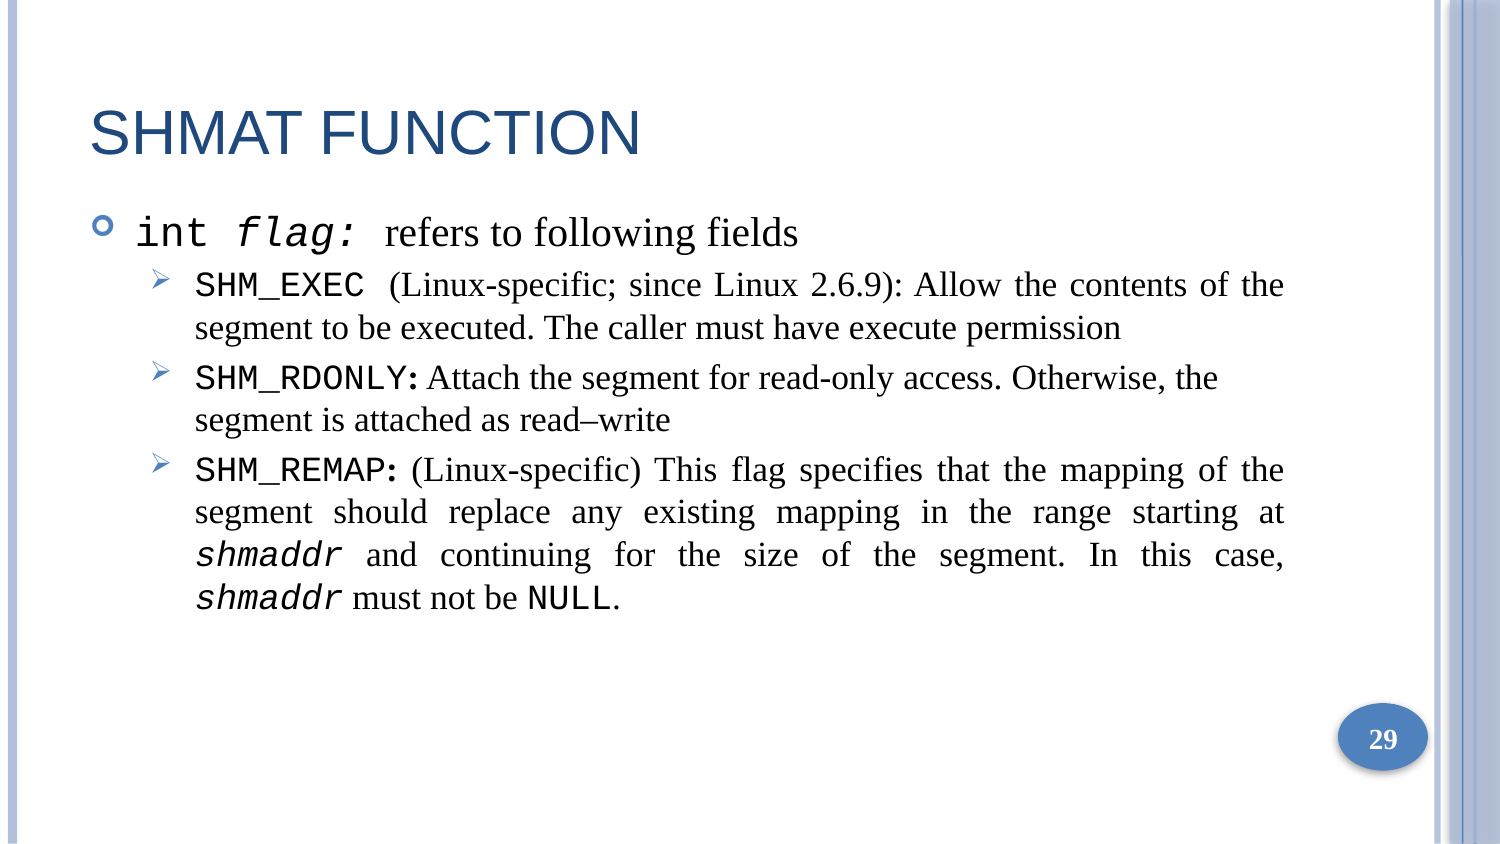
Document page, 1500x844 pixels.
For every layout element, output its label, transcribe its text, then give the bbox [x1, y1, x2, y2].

title SHMAT Function [75, 33, 1300, 175]
slide_number 29 [1333, 705, 1434, 770]
list int flag: refers to following fields SHM_EXEC (Linux-specific; since Linux 2.6.9): Allow the contents of the segment to be executed. The caller must have execute permission SHM_RDONLY: Attach the segment for read-only access. Otherwise, the segment is attached as read–write SHM_REMAP: (Linux-specific) This flag specifies that the mapping of the segment should replace any existing mapping in the range starting at shmaddr and continuing for the size of the segment. In this case, shmaddr must not be NULL. [75, 196, 1300, 797]
